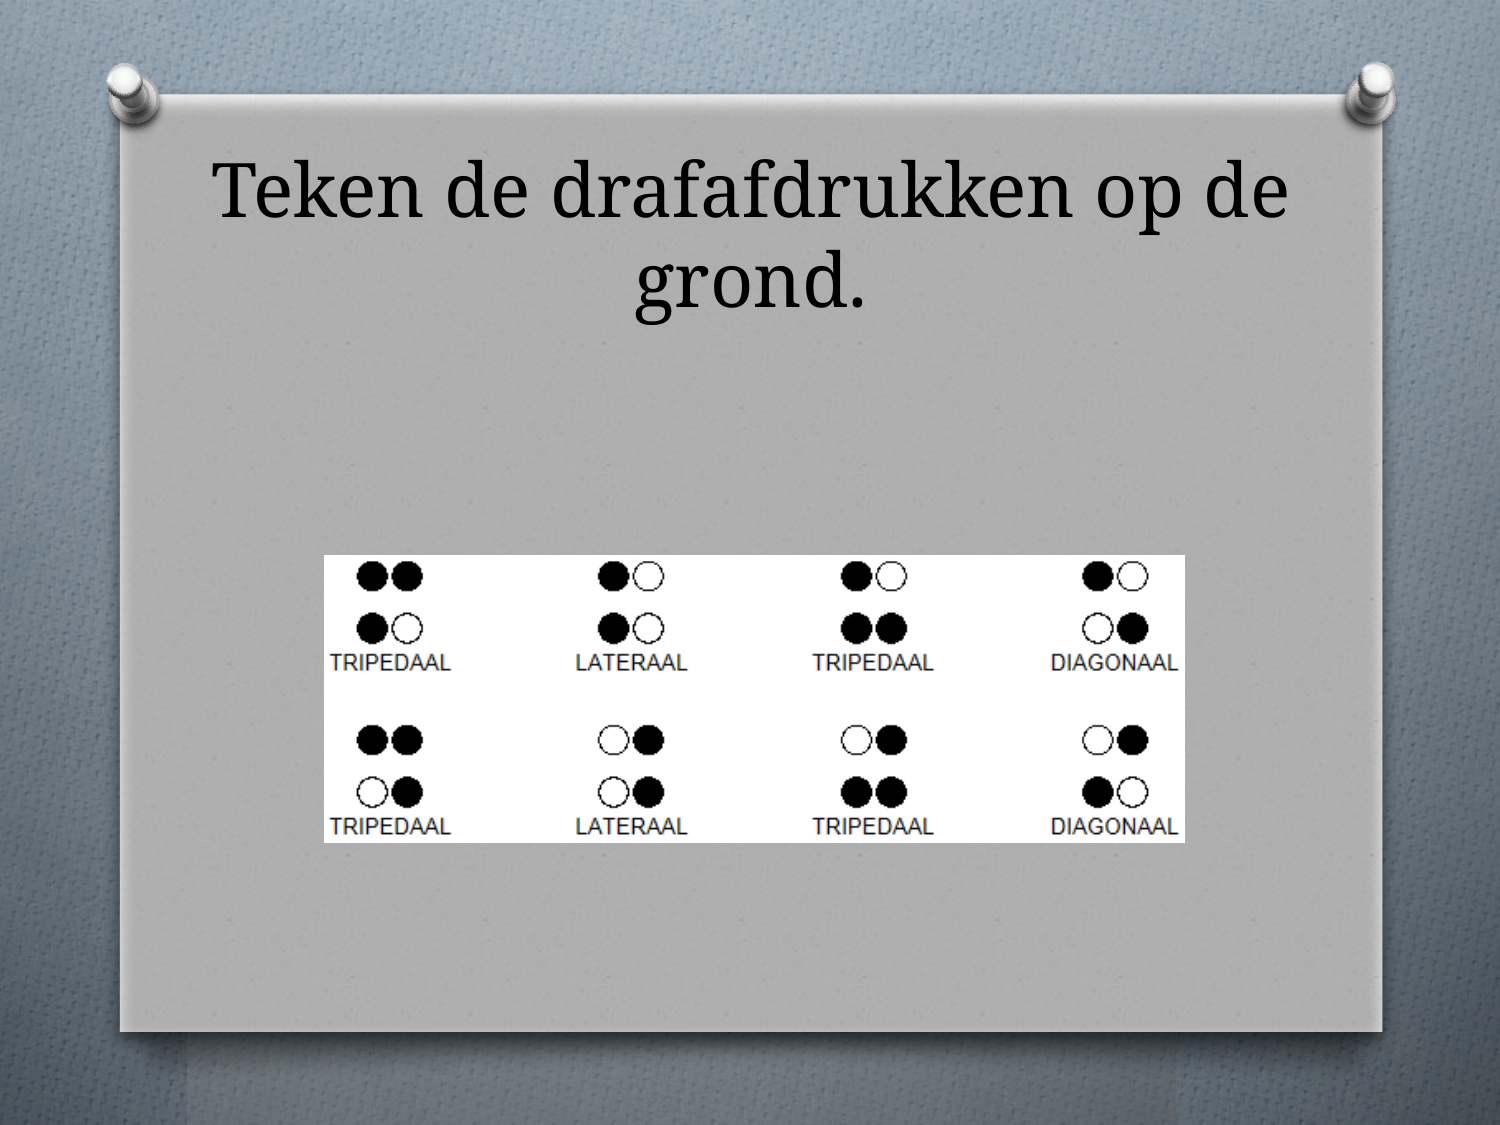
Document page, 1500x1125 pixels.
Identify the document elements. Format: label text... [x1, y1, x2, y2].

picture [324, 554, 1185, 843]
title Teken de drafafdrukken op de grond. [179, 134, 1323, 332]
picture [1317, 35, 1439, 156]
picture [75, 29, 198, 153]
